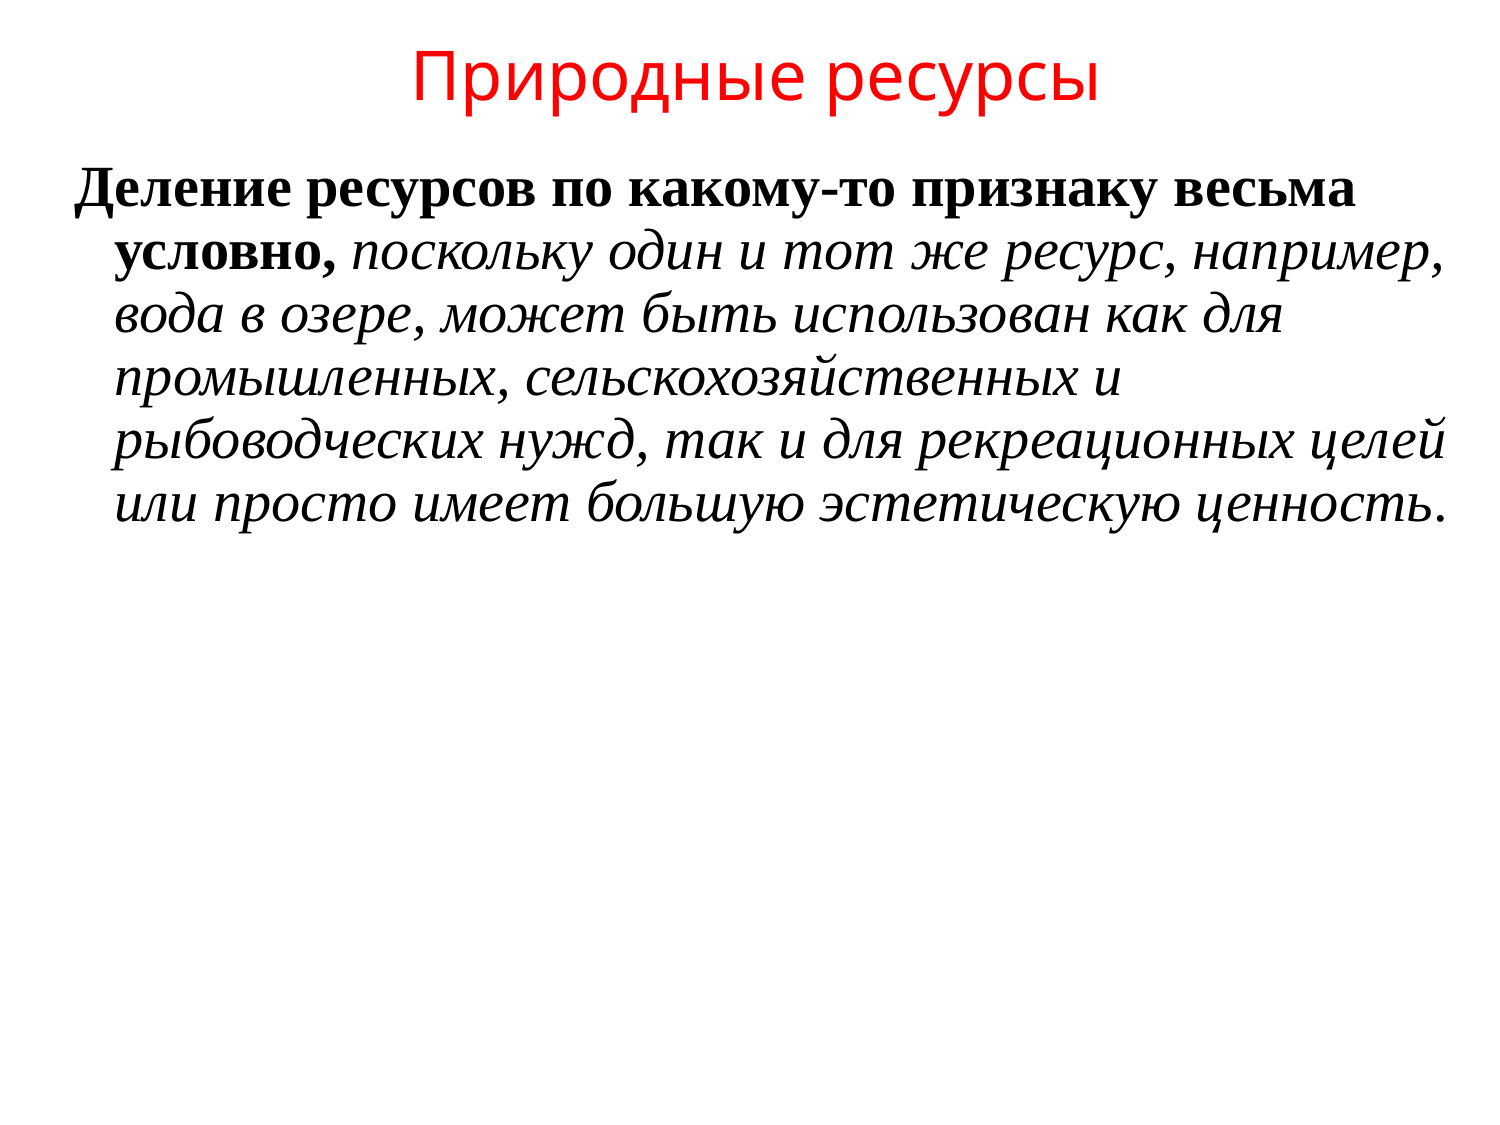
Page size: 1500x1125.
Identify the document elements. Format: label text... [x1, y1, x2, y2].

title Природные ресурсы [88, 19, 1425, 138]
list Деление ресурсов по какому-то признаку весьма условно, поскольку один и тот же ресурс, например, вода в озере, может быть использован как для промышленных, сельскохозяйственных и рыбоводческих нужд, так и для рекреационных целей или просто имеет большую эстетическую ценность. [41, 149, 1483, 1125]
